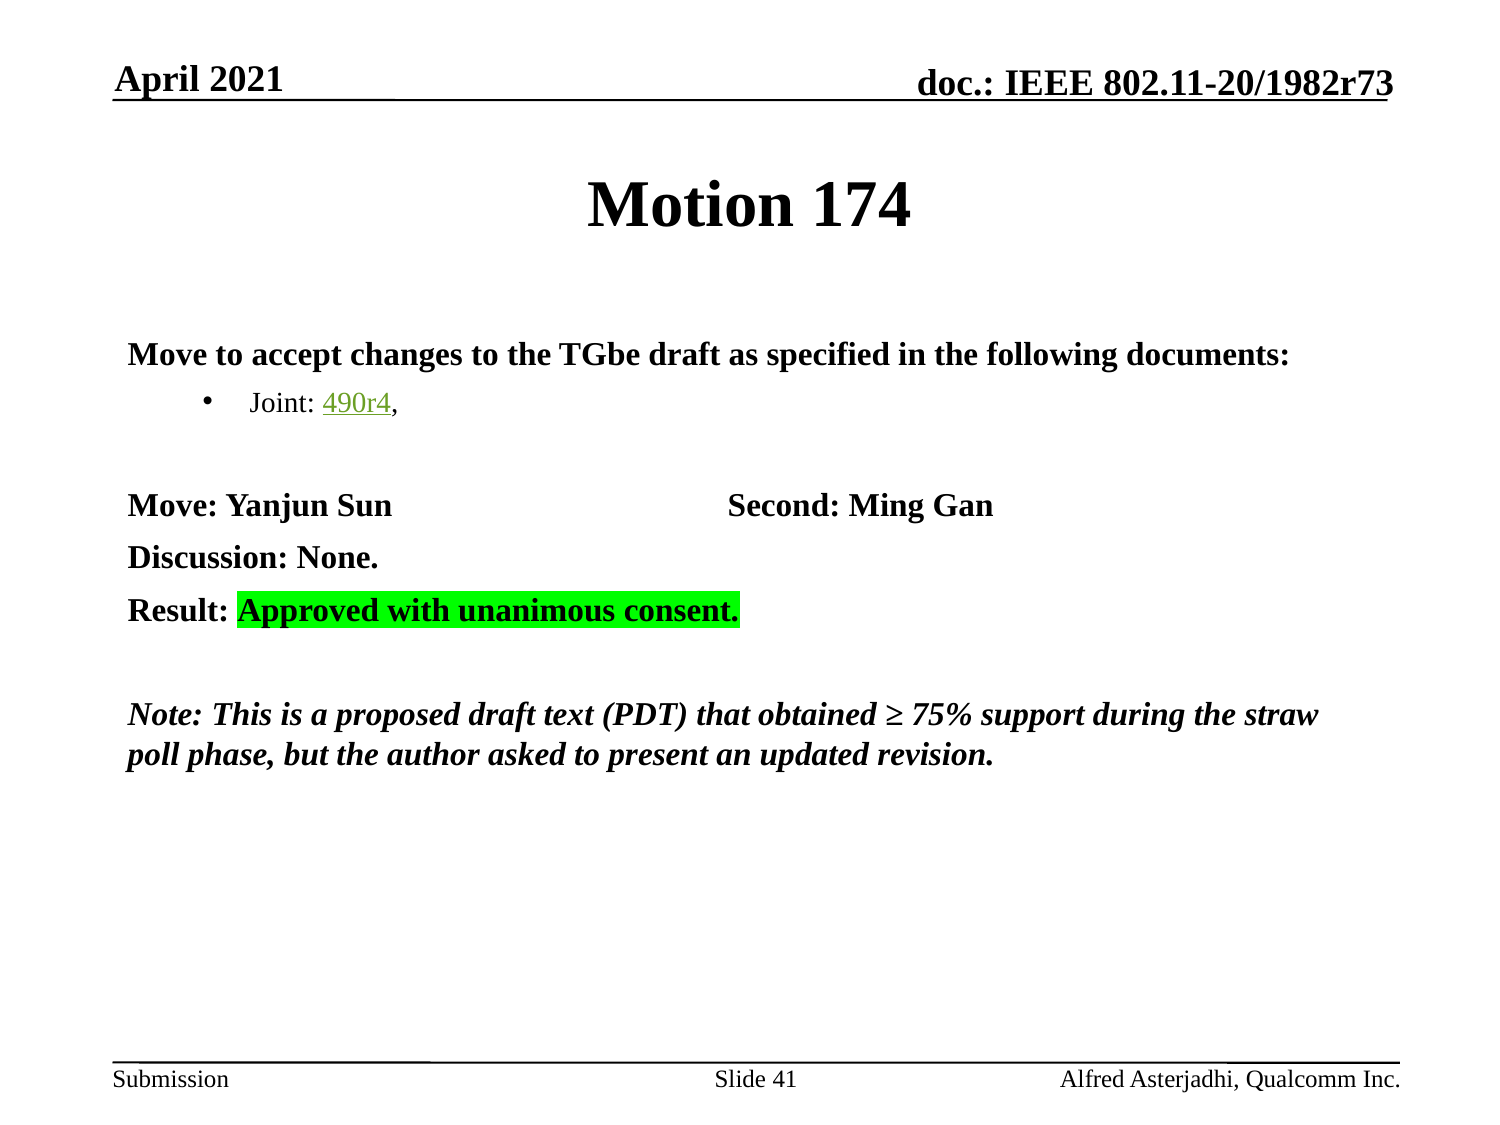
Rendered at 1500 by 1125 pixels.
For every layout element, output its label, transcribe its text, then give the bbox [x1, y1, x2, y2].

title Motion 174 [112, 112, 1388, 288]
slide_number Slide 41 [712, 1061, 800, 1123]
footer Alfred Asterjadhi, Qualcomm Inc. [878, 1061, 1402, 1093]
list Move to accept changes to the TGbe draft as specified in the following documents: Joint: 490r4, Move: Yanjun Sun Second: Ming Gan Discussion: None. Result: Approved with unanimous consent. Note: This is a proposed draft text (PDT) that obtained ≥ 75% support during the straw poll phase, but the author asked to present an updated revision. [112, 324, 1388, 1000]
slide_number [114, 54, 423, 100]
